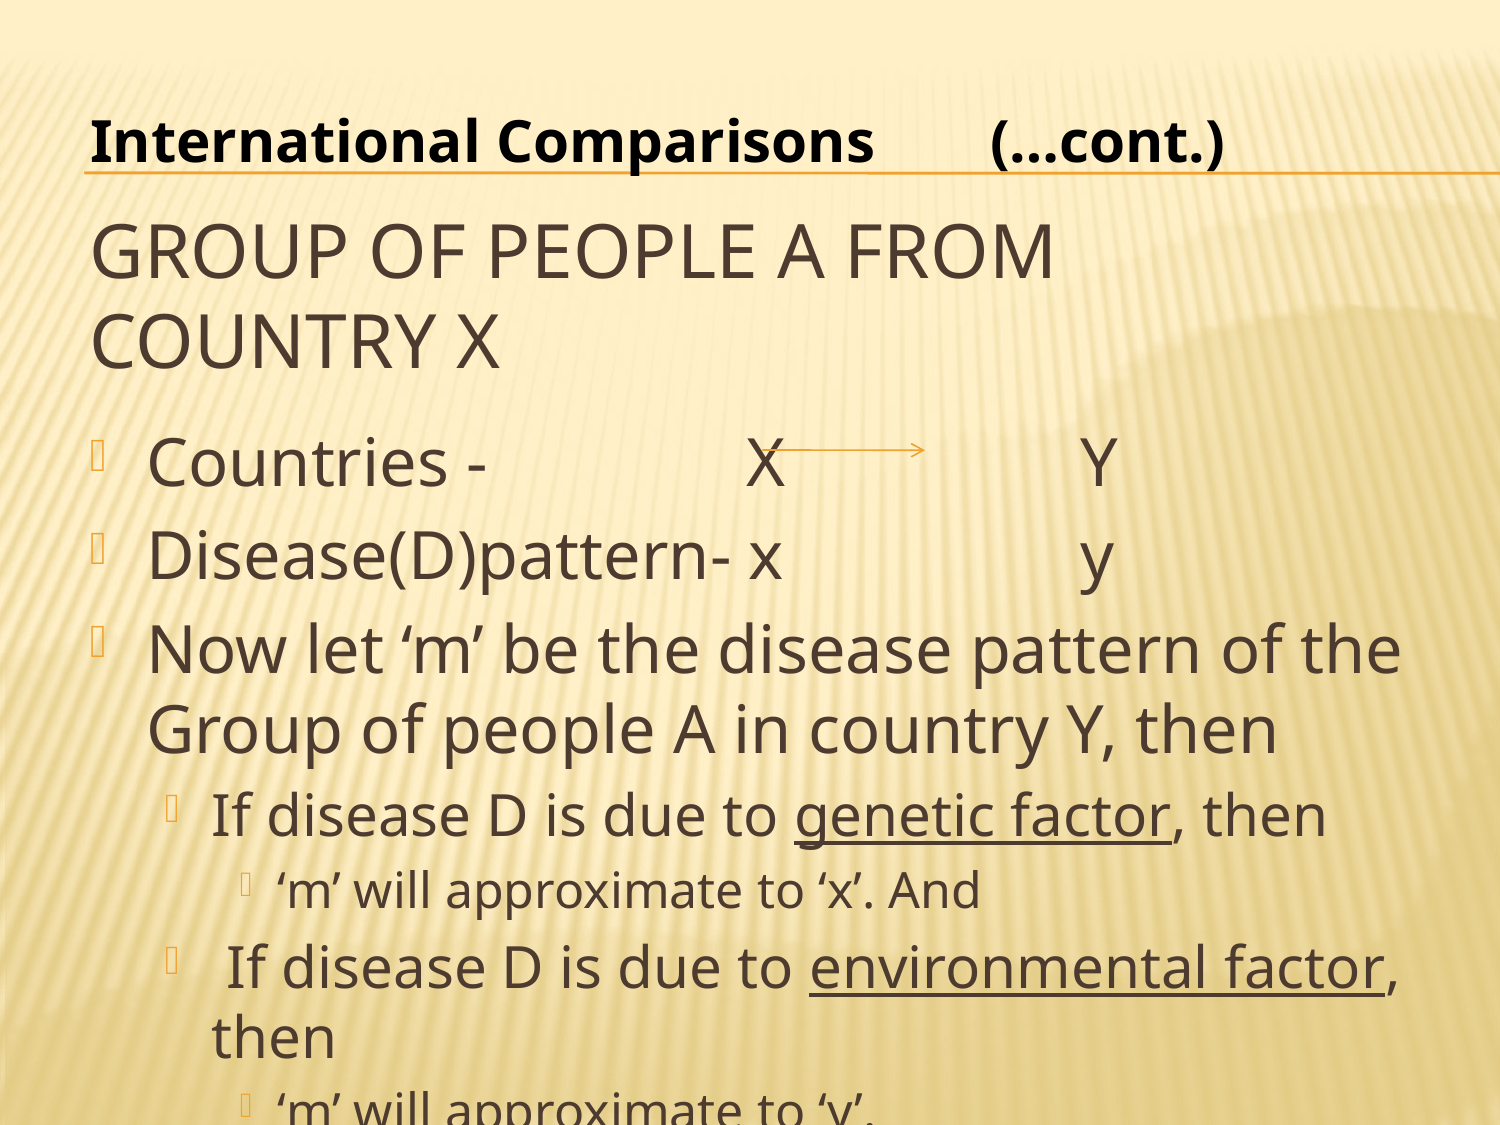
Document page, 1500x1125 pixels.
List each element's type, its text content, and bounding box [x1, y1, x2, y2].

text_box International Comparisons (…cont.) [74, 45, 1425, 233]
title Group of people A from country X [75, 233, 1425, 388]
list Countries - X Y Disease(D)pattern- x y Now let ‘m’ be the disease pattern of the Group of people A in country Y, then If disease D is due to genetic factor, then ‘m’ will approximate to ‘x’. And If disease D is due to environmental factor, then ‘m’ will approximate to ‘y’. [75, 412, 1425, 1125]
